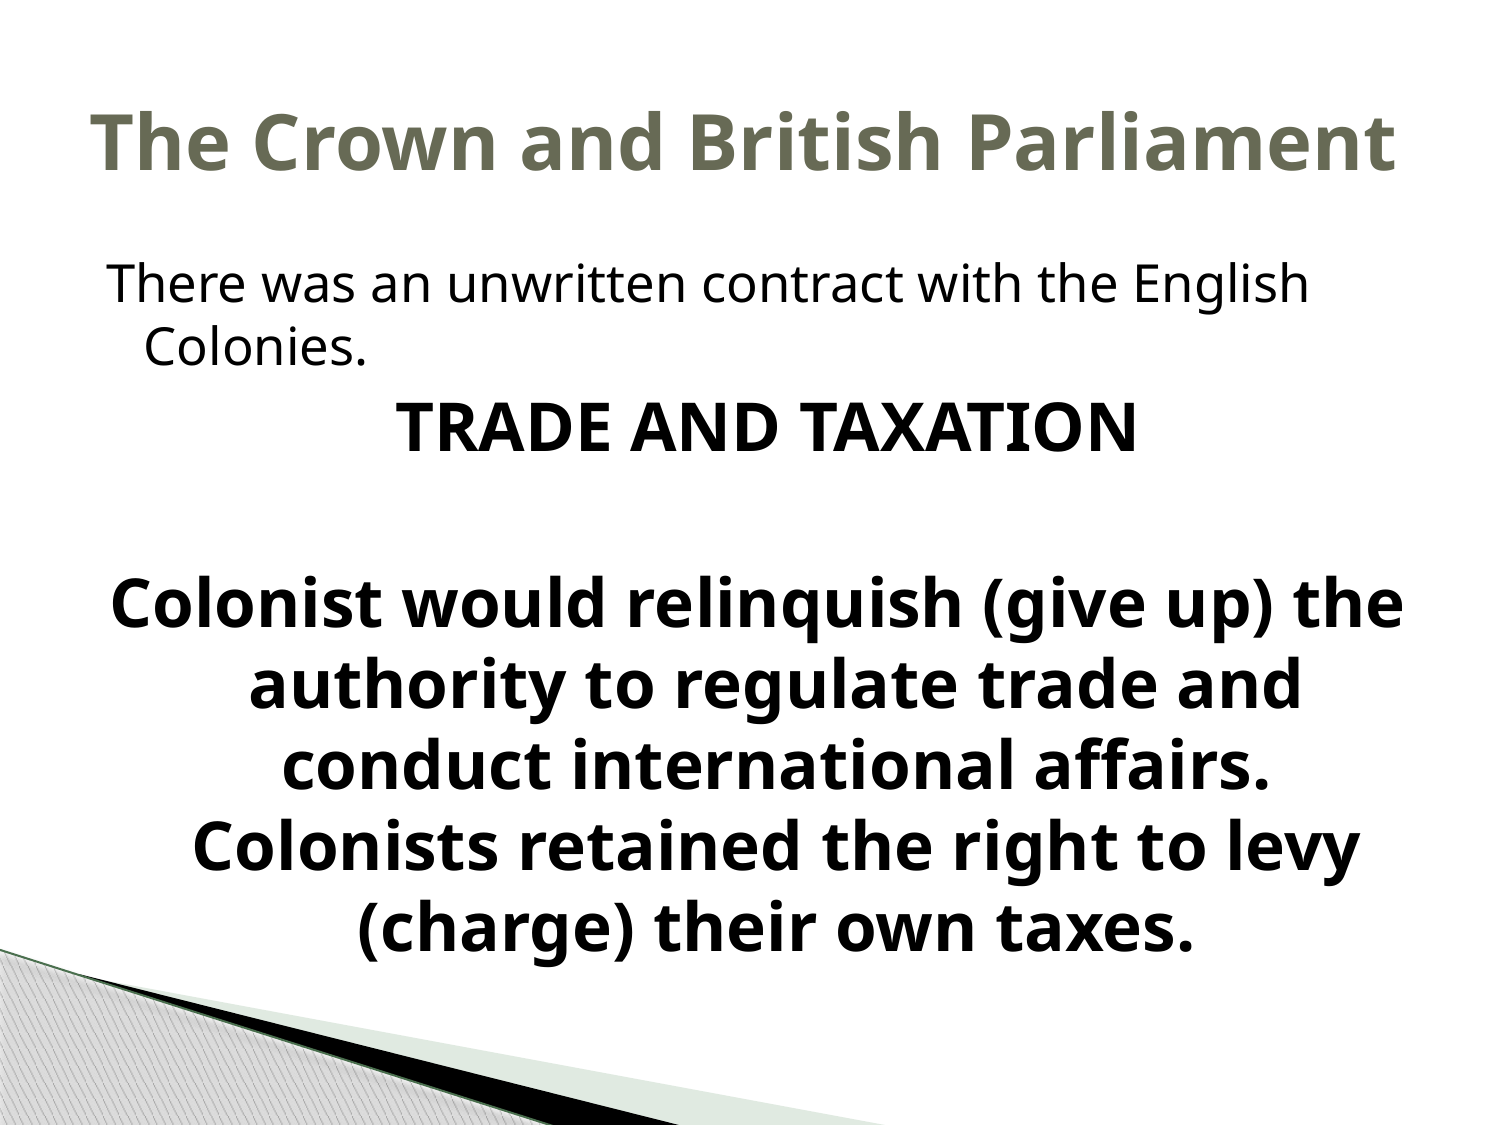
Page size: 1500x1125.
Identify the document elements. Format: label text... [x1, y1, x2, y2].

title The Crown and British Parliament [75, 45, 1425, 233]
list There was an unwritten contract with the English Colonies. TRADE AND TAXATION Colonist would relinquish (give up) the authority to regulate trade and conduct international affairs. Colonists retained the right to levy (charge) their own taxes. [75, 243, 1425, 986]
